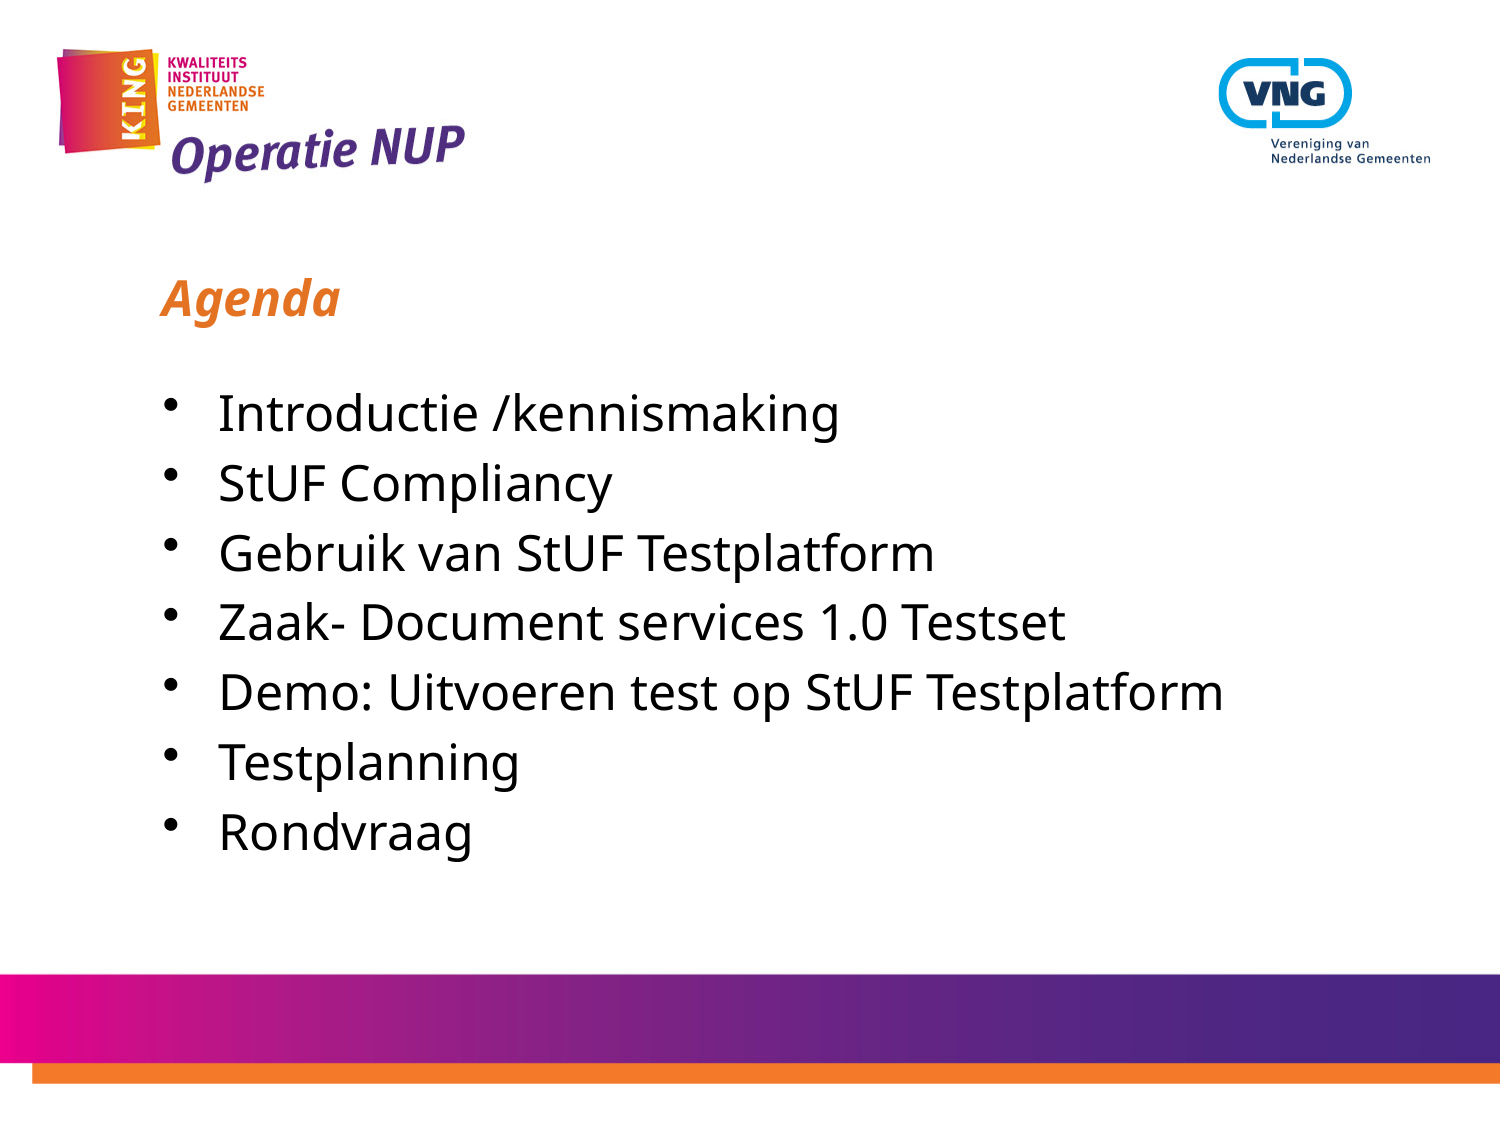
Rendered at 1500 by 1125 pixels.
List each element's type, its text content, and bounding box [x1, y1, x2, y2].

title Agenda [147, 231, 1402, 362]
list Introductie /kennismaking StUF Compliancy Gebruik van StUF Testplatform Zaak- Document services 1.0 Testset Demo: Uitvoeren test op StUF Testplatform Testplanning Rondvraag [147, 373, 1428, 953]
picture [0, 0, 1500, 1125]
